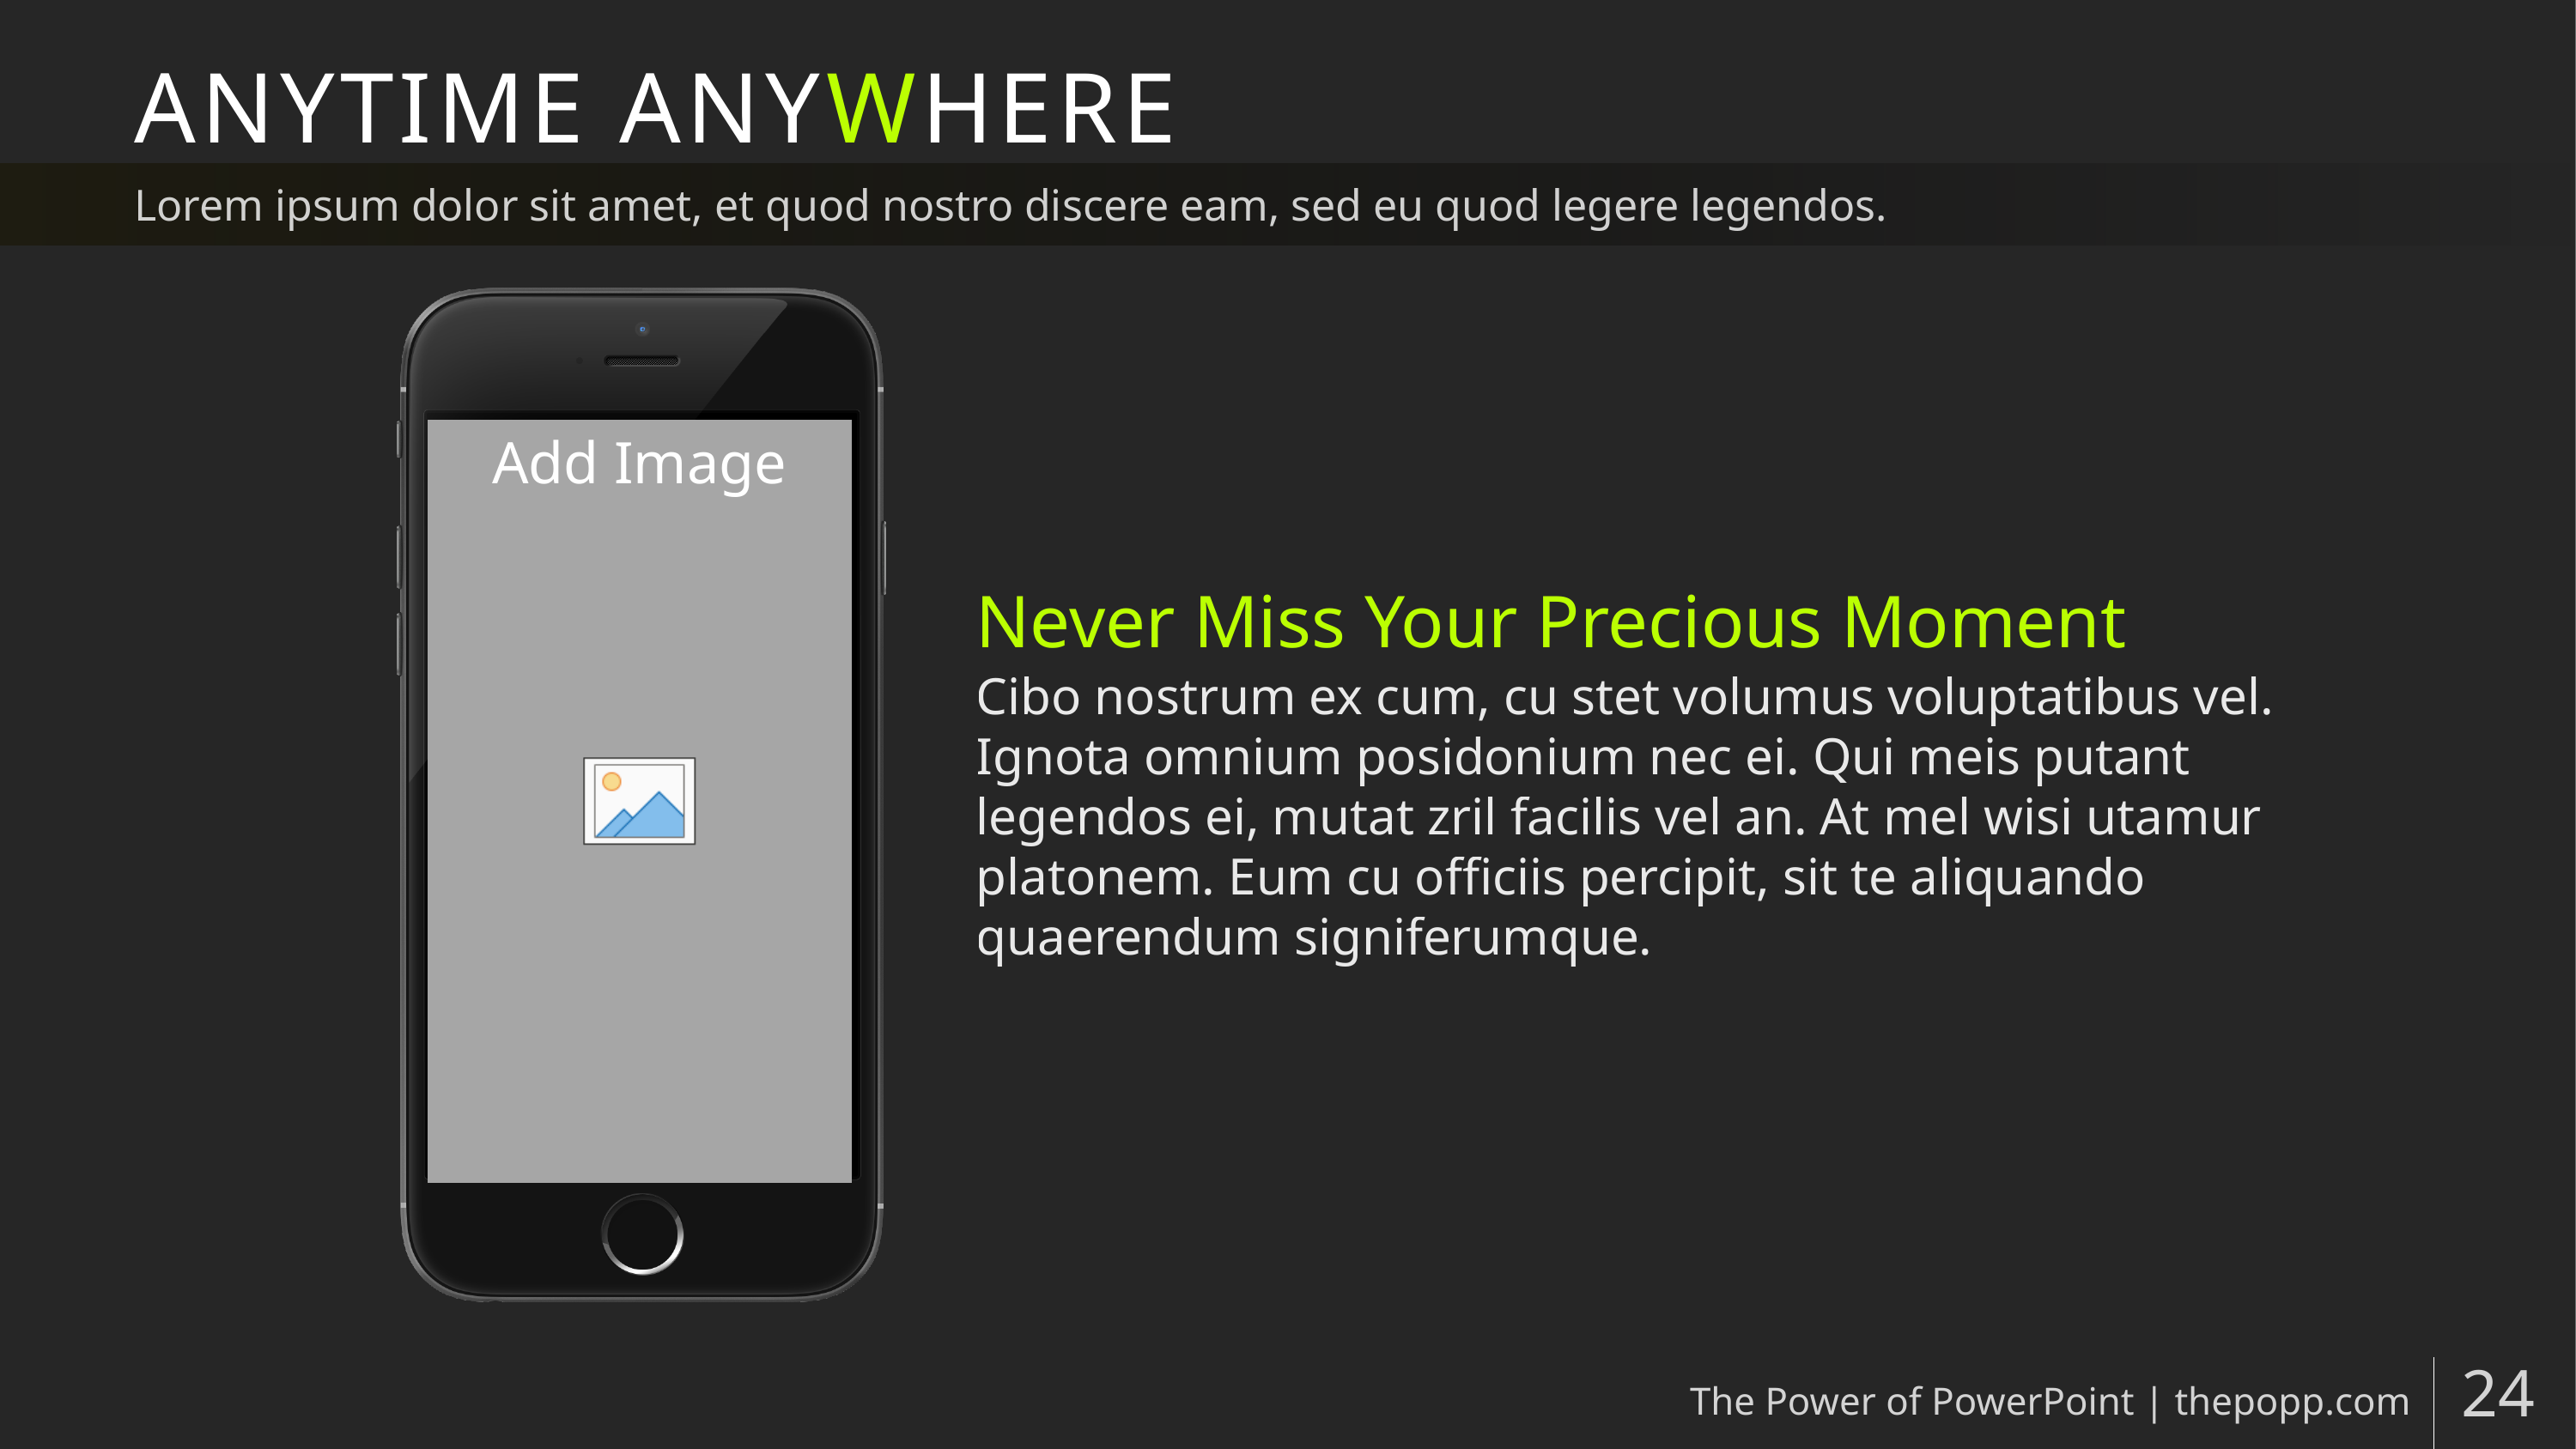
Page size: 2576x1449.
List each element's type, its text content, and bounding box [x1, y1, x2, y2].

slide_number 24 [2438, 1357, 2576, 1434]
list Cibo nostrum ex cum, cu stet volumus voluptatibus vel. Ignota omnium posidonium nec ei. Qui meis putant legendos ei, mutat zril facilis vel an. At mel wisi utamur platonem. Eum cu officiis percipit, sit te aliquando quaerendum signiferumque. [953, 653, 2409, 1049]
list Never Miss Your Precious Moment [953, 551, 2409, 653]
title ANYTIME ANYWHERE [111, 0, 2430, 174]
list Lorem ipsum dolor sit amet, et quod nostro discere eam, sed eu quod legere legendos. [111, 167, 2404, 248]
picture [397, 288, 886, 1302]
footer The Power of PowerPoint | thepopp.com [922, 1356, 2434, 1434]
